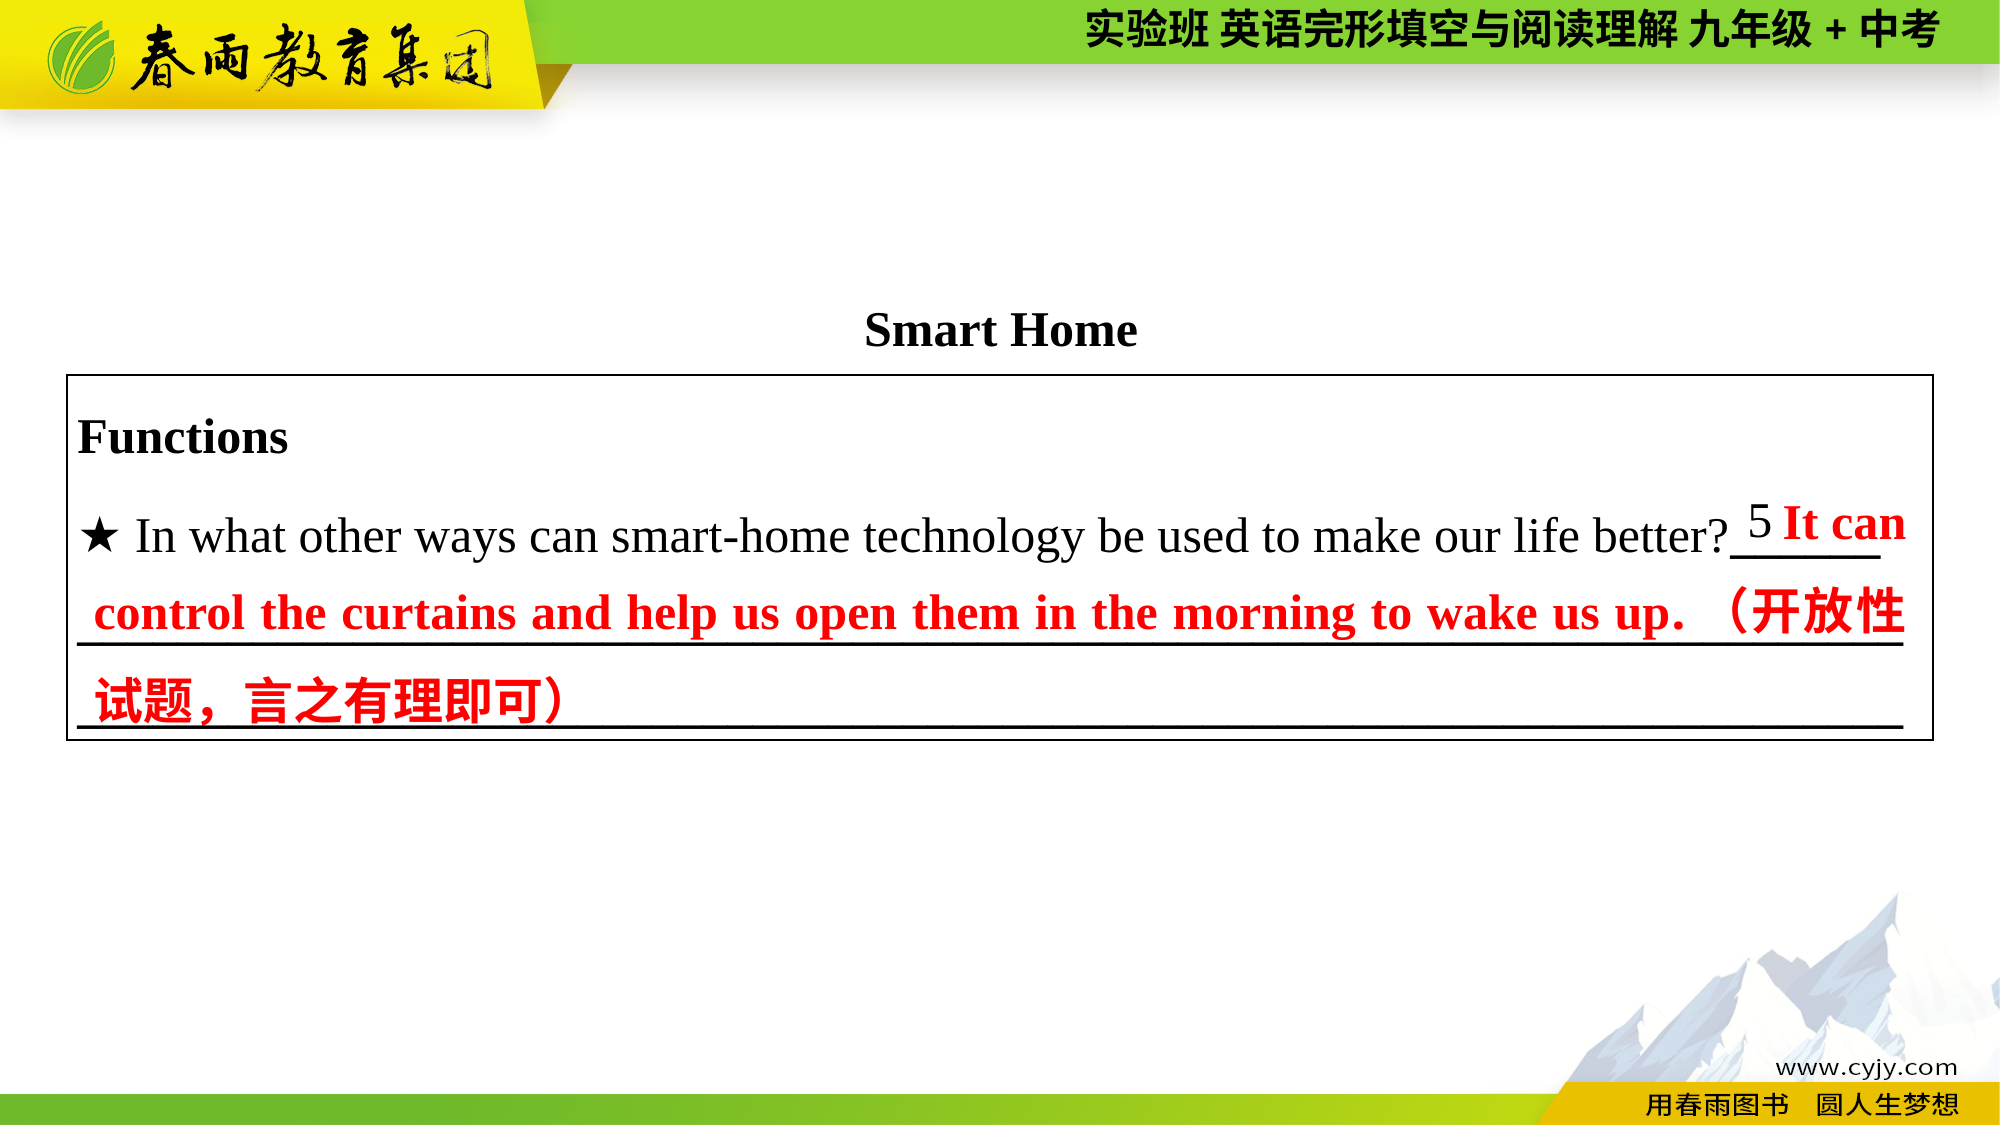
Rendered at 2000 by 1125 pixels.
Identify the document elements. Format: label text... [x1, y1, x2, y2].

text_box 5 [1732, 479, 1788, 555]
table_header Functions ★ In what other ways can smart-home technology be used to make our life better?______ __________________________________________________________________________________________________________________________________________________ [68, 376, 1932, 739]
picture [0, 0, 2000, 1125]
list Smart Home [59, 258, 1944, 354]
